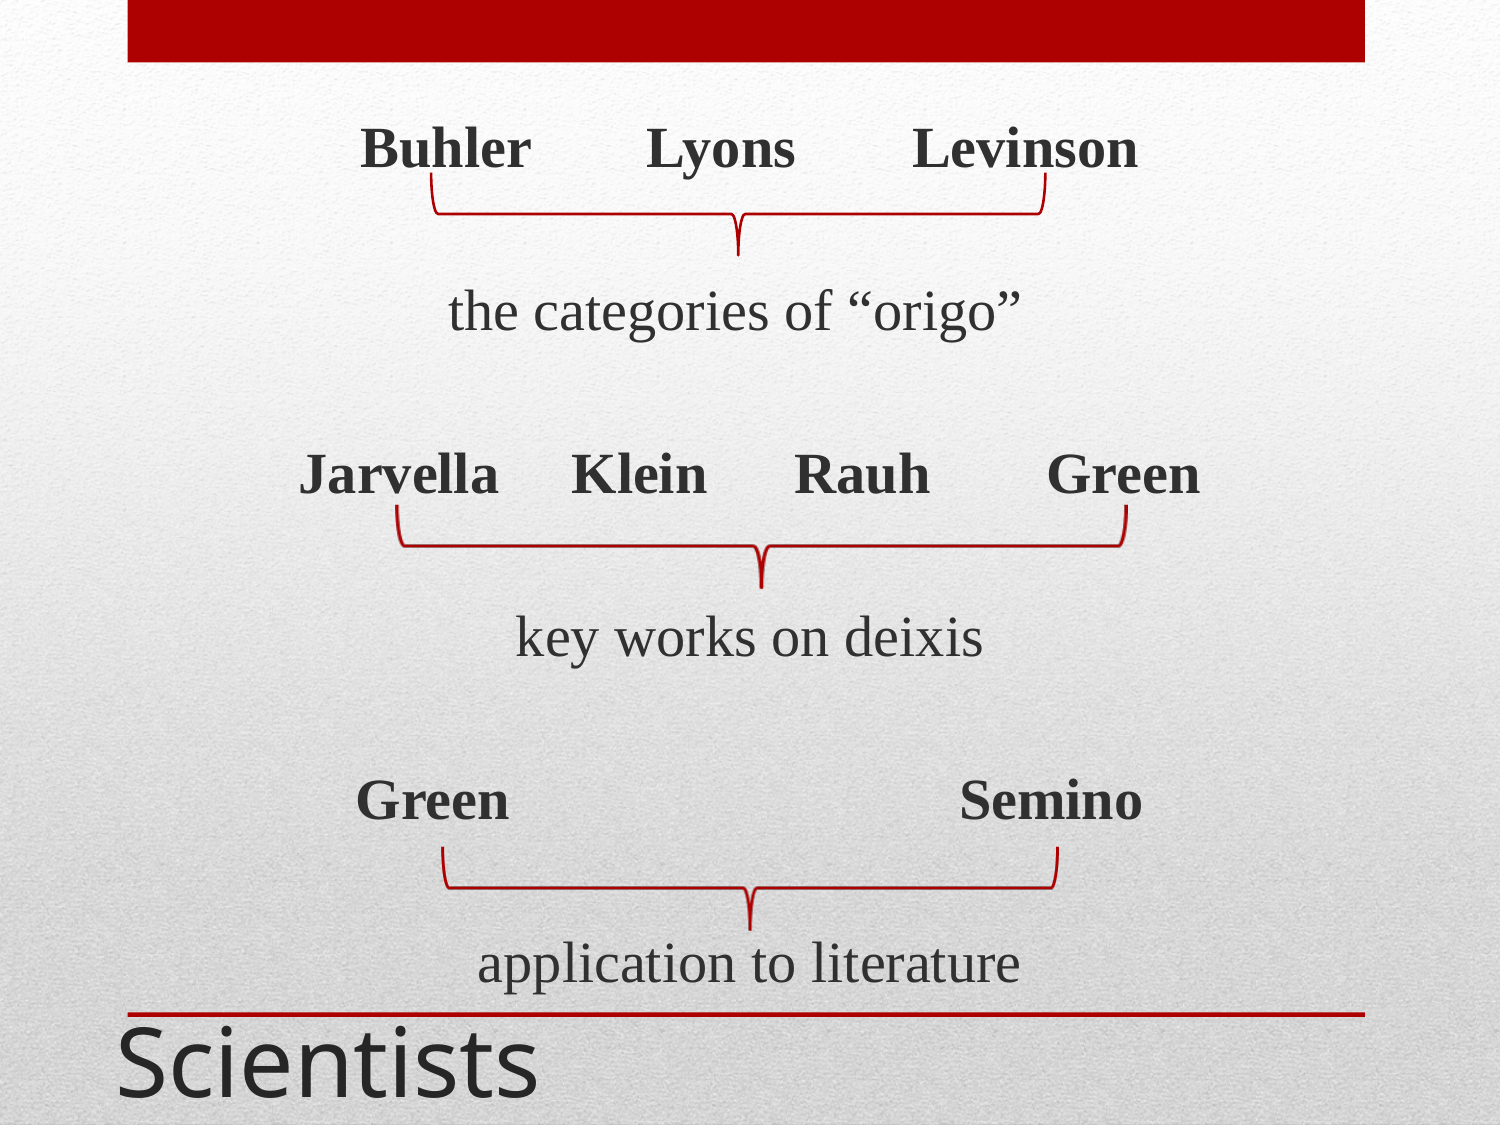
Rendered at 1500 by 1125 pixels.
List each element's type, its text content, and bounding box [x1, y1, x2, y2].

text_box [429, 172, 1047, 257]
picture [440, 845, 1060, 932]
list Buhler Lyons Levinson the categories of “origo” Jarvella Klein Rauh Green key works on deixis Green Semino application to literature [53, 66, 1447, 1125]
picture [394, 502, 1129, 590]
